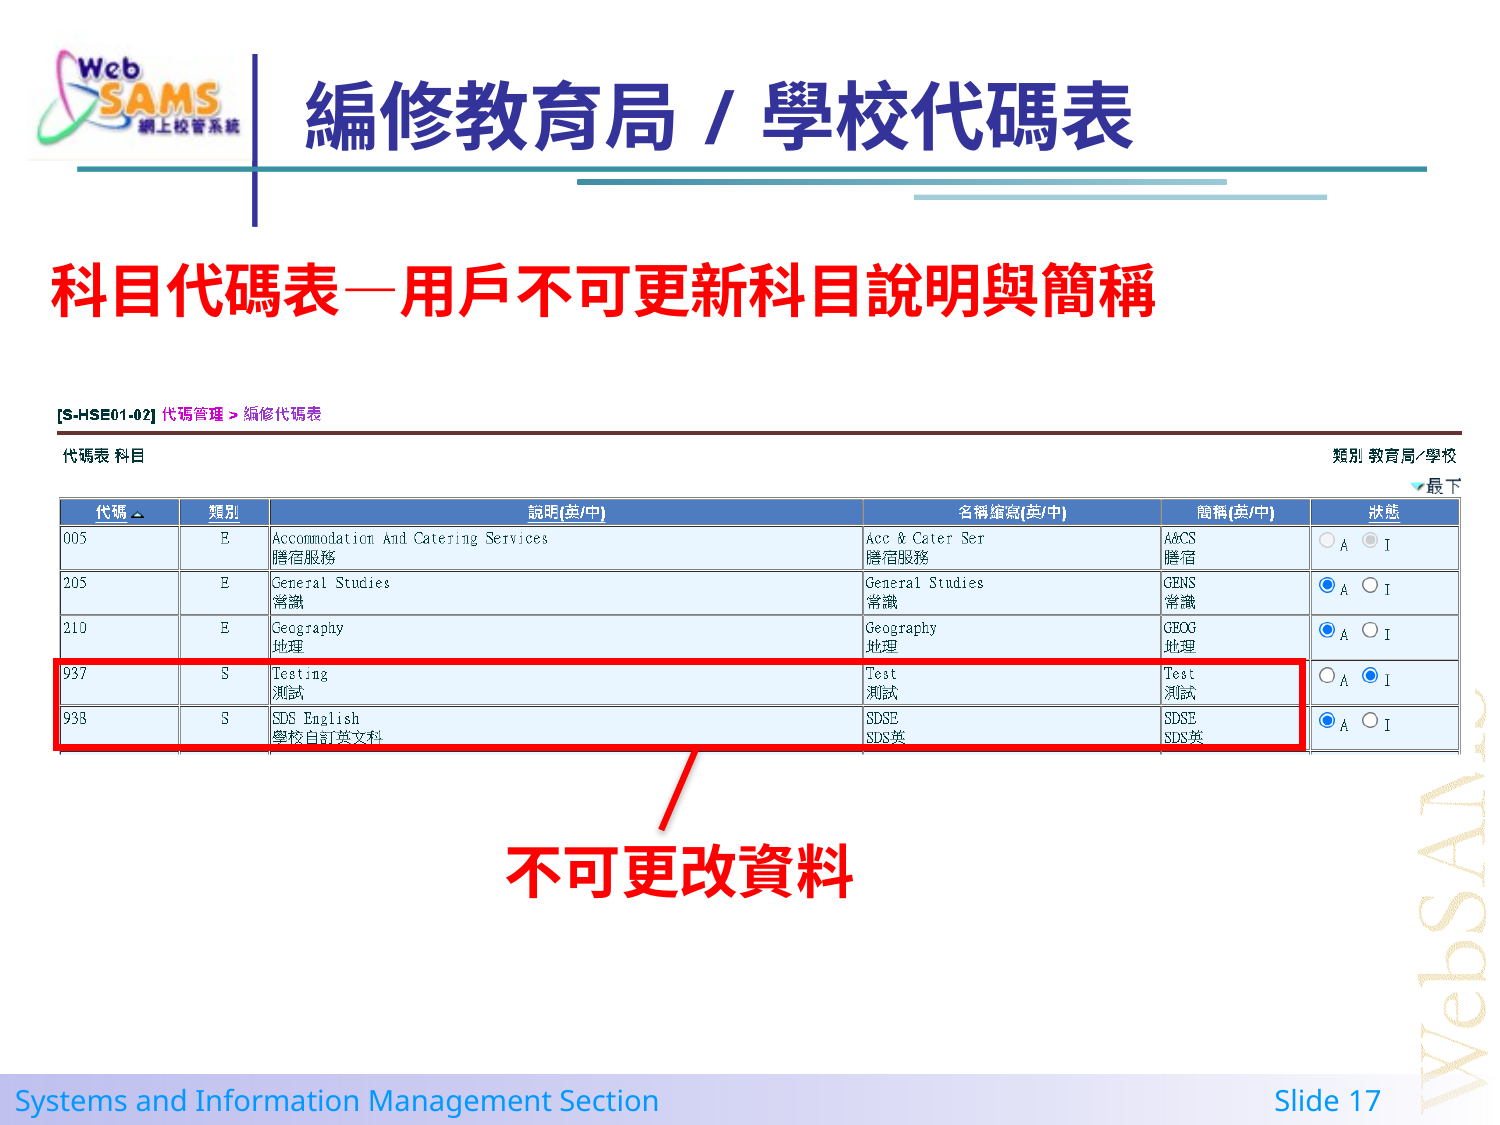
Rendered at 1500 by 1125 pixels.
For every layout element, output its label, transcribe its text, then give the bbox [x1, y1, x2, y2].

text_box 不可更改資料 [490, 802, 878, 913]
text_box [660, 747, 697, 831]
picture [45, 383, 1500, 1074]
title 編修教育局/學校代碼表 [289, 41, 1465, 167]
picture [27, 29, 253, 161]
text_box 科目代碼表—用戶不可更新科目說明與簡稱 [35, 221, 1247, 332]
